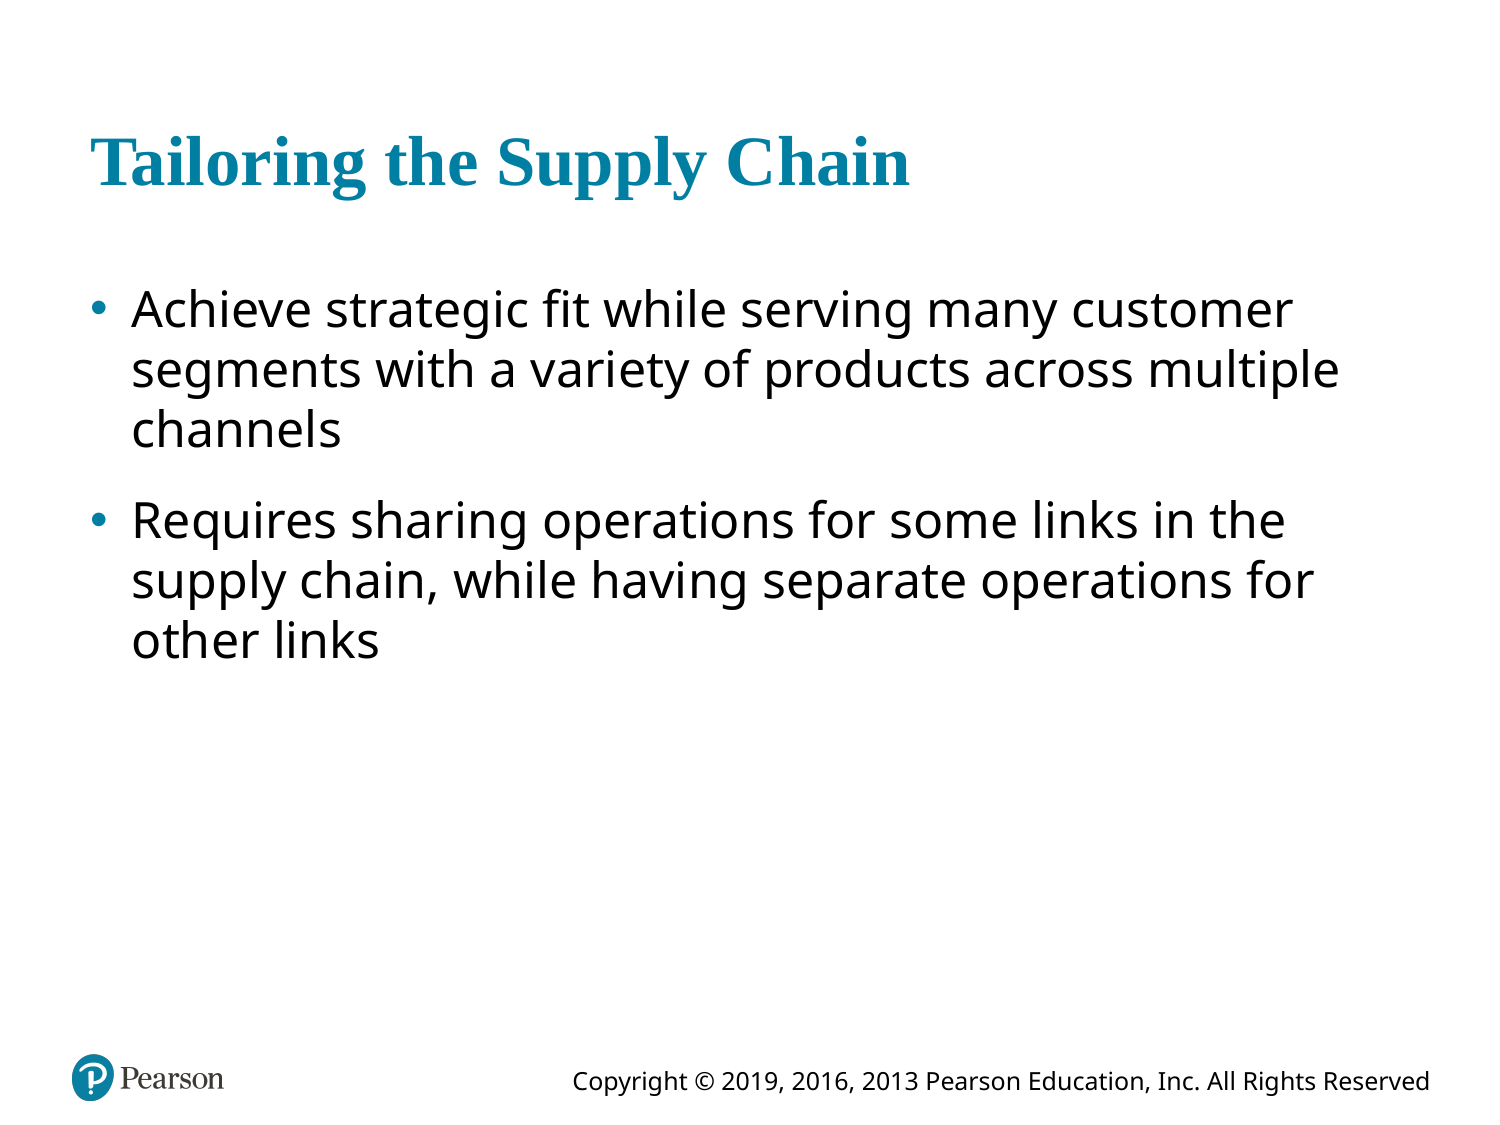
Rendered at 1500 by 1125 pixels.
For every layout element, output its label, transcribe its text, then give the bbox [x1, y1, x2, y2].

list Achieve strategic fit while serving many customer segments with a variety of products across multiple channels Requires sharing operations for some links in the supply chain, while having separate operations for other links [75, 262, 1425, 931]
title Tailoring the Supply Chain [75, 0, 1425, 216]
picture [72, 1054, 88, 1070]
picture [98, 1054, 224, 1101]
picture [72, 1087, 83, 1101]
picture [80, 1063, 106, 1088]
